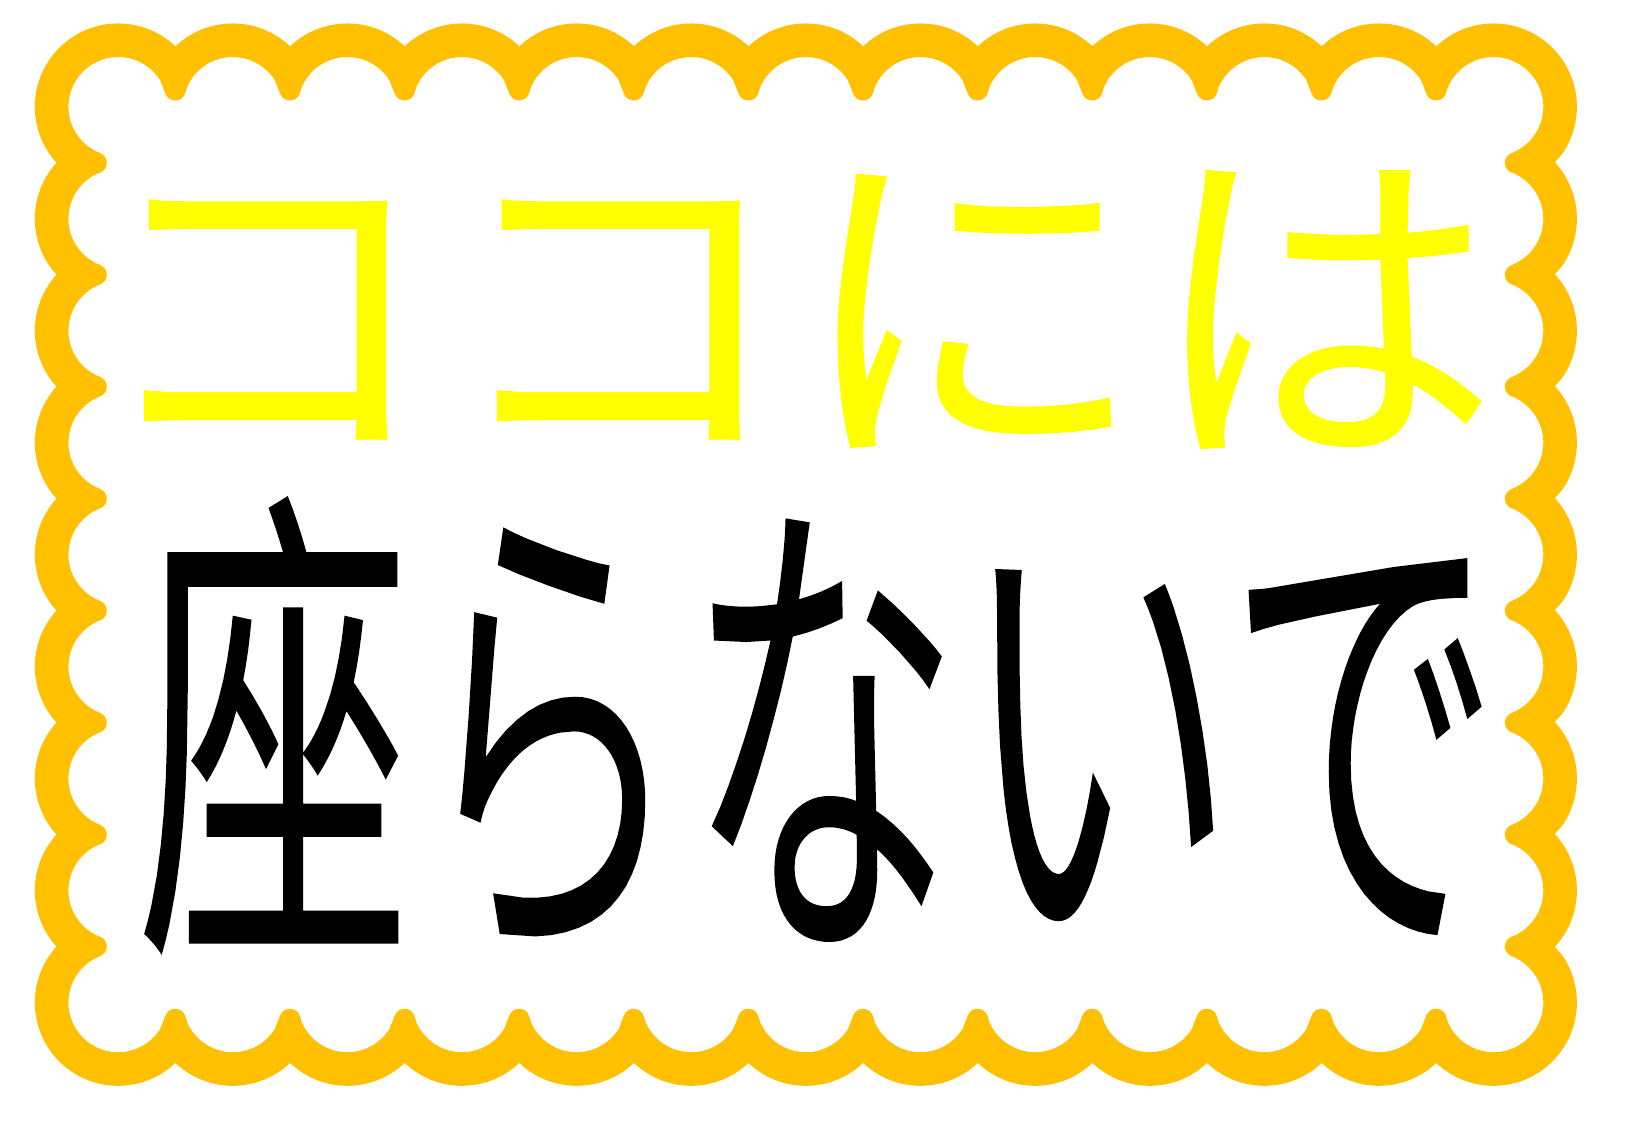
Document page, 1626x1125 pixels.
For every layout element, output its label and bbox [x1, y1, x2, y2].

text_box [43, 31, 1569, 1078]
